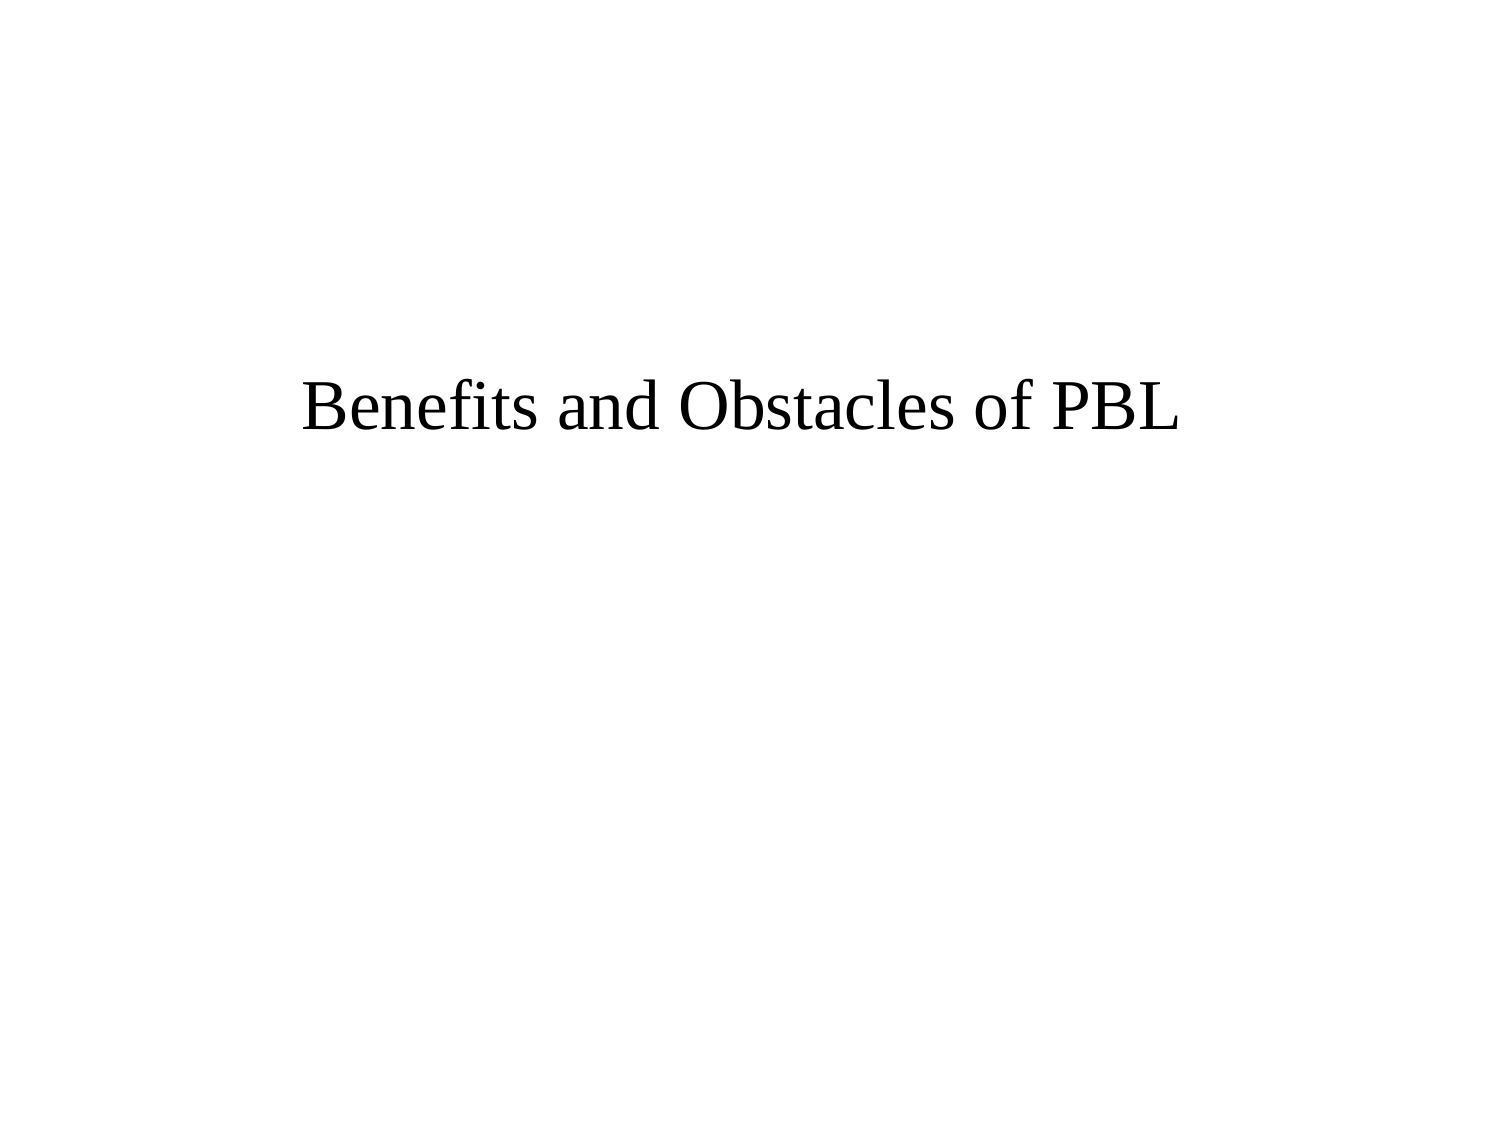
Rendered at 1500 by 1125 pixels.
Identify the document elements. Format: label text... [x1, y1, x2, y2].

title Benefits and Obstacles of PBL [75, 350, 1425, 538]
